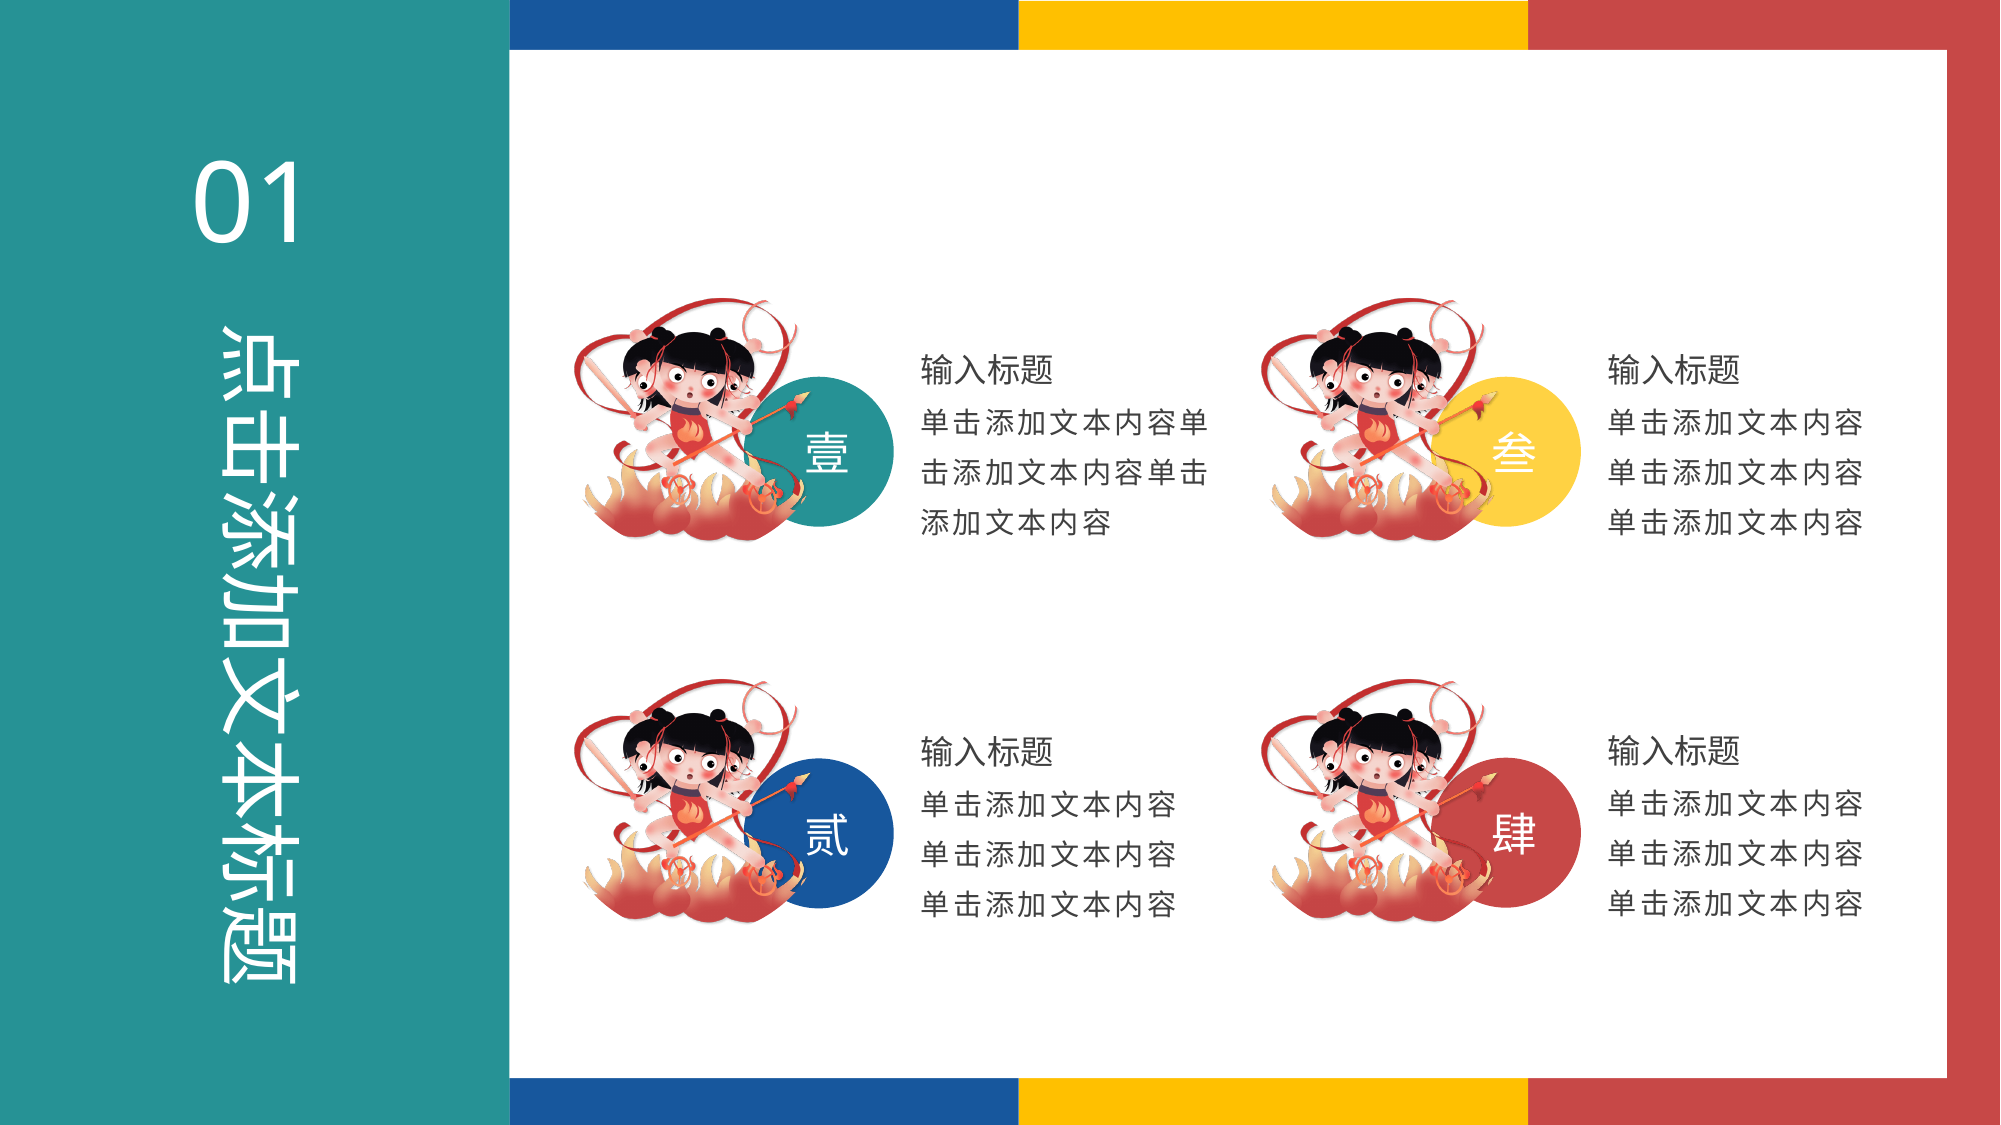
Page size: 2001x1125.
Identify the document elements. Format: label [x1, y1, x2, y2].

text_box [554, 280, 1221, 555]
text_box [1242, 280, 1886, 555]
text_box [554, 661, 1194, 937]
text_box [0, 0, 510, 1125]
text_box [141, 122, 368, 1052]
text_box [1242, 661, 1886, 936]
